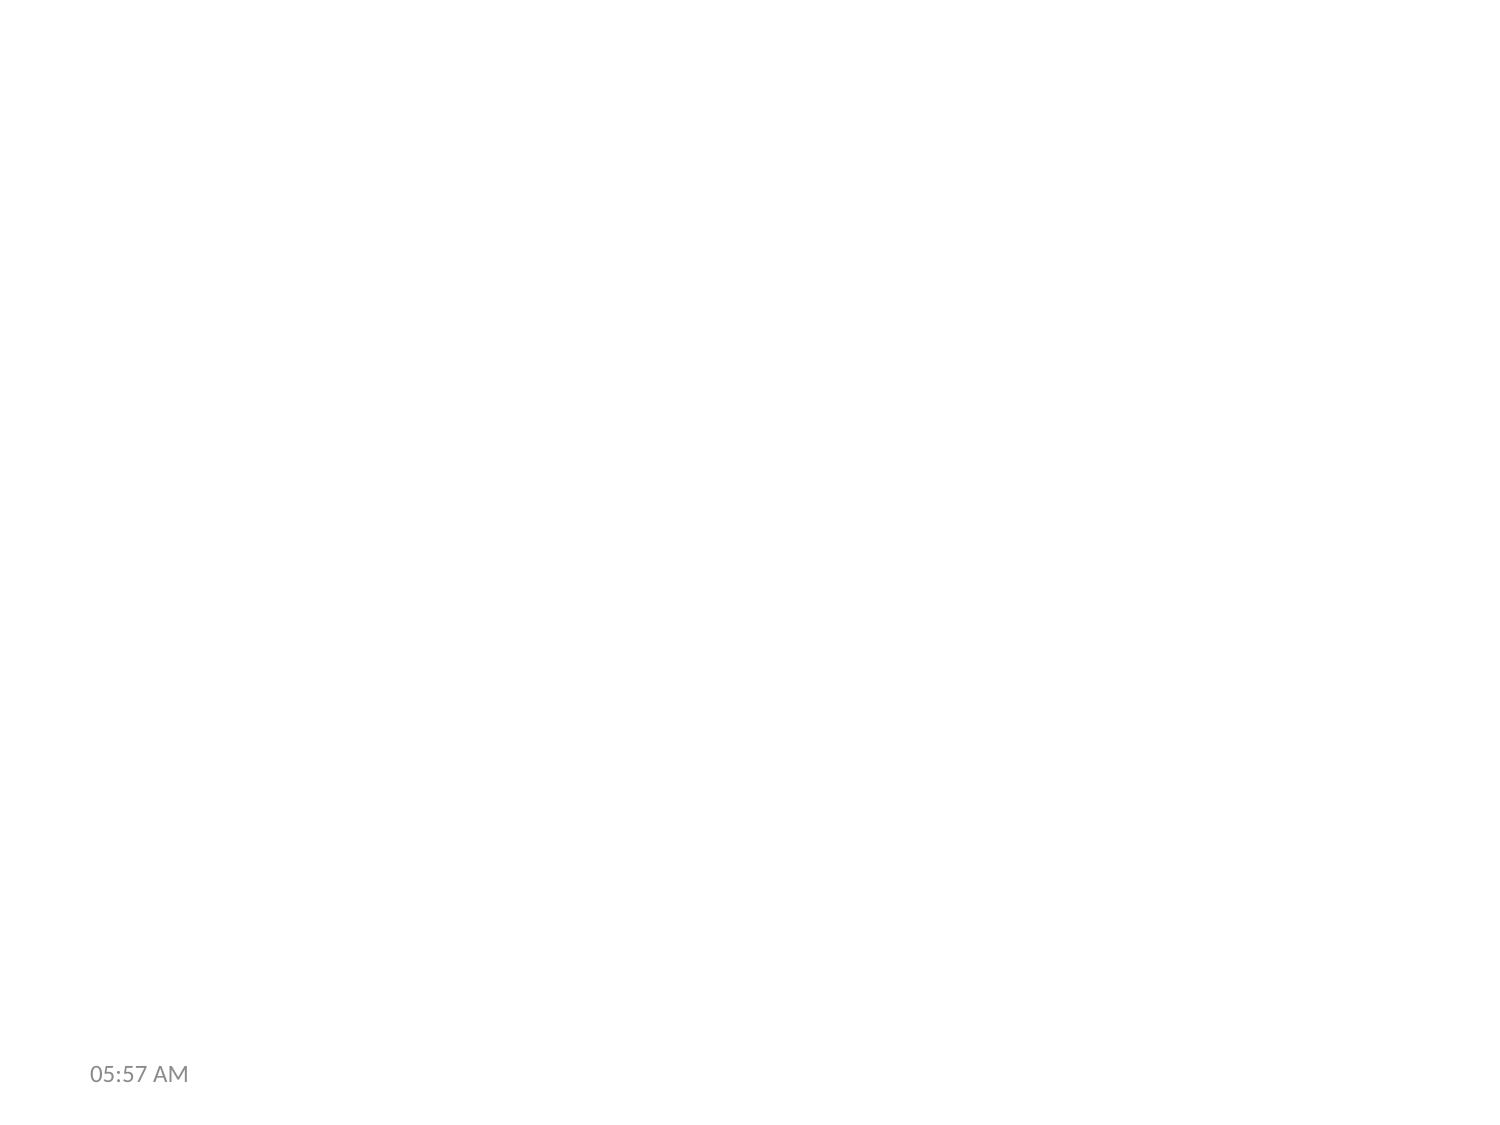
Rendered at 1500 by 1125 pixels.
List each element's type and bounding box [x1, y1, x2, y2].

slide_number [75, 1042, 425, 1103]
